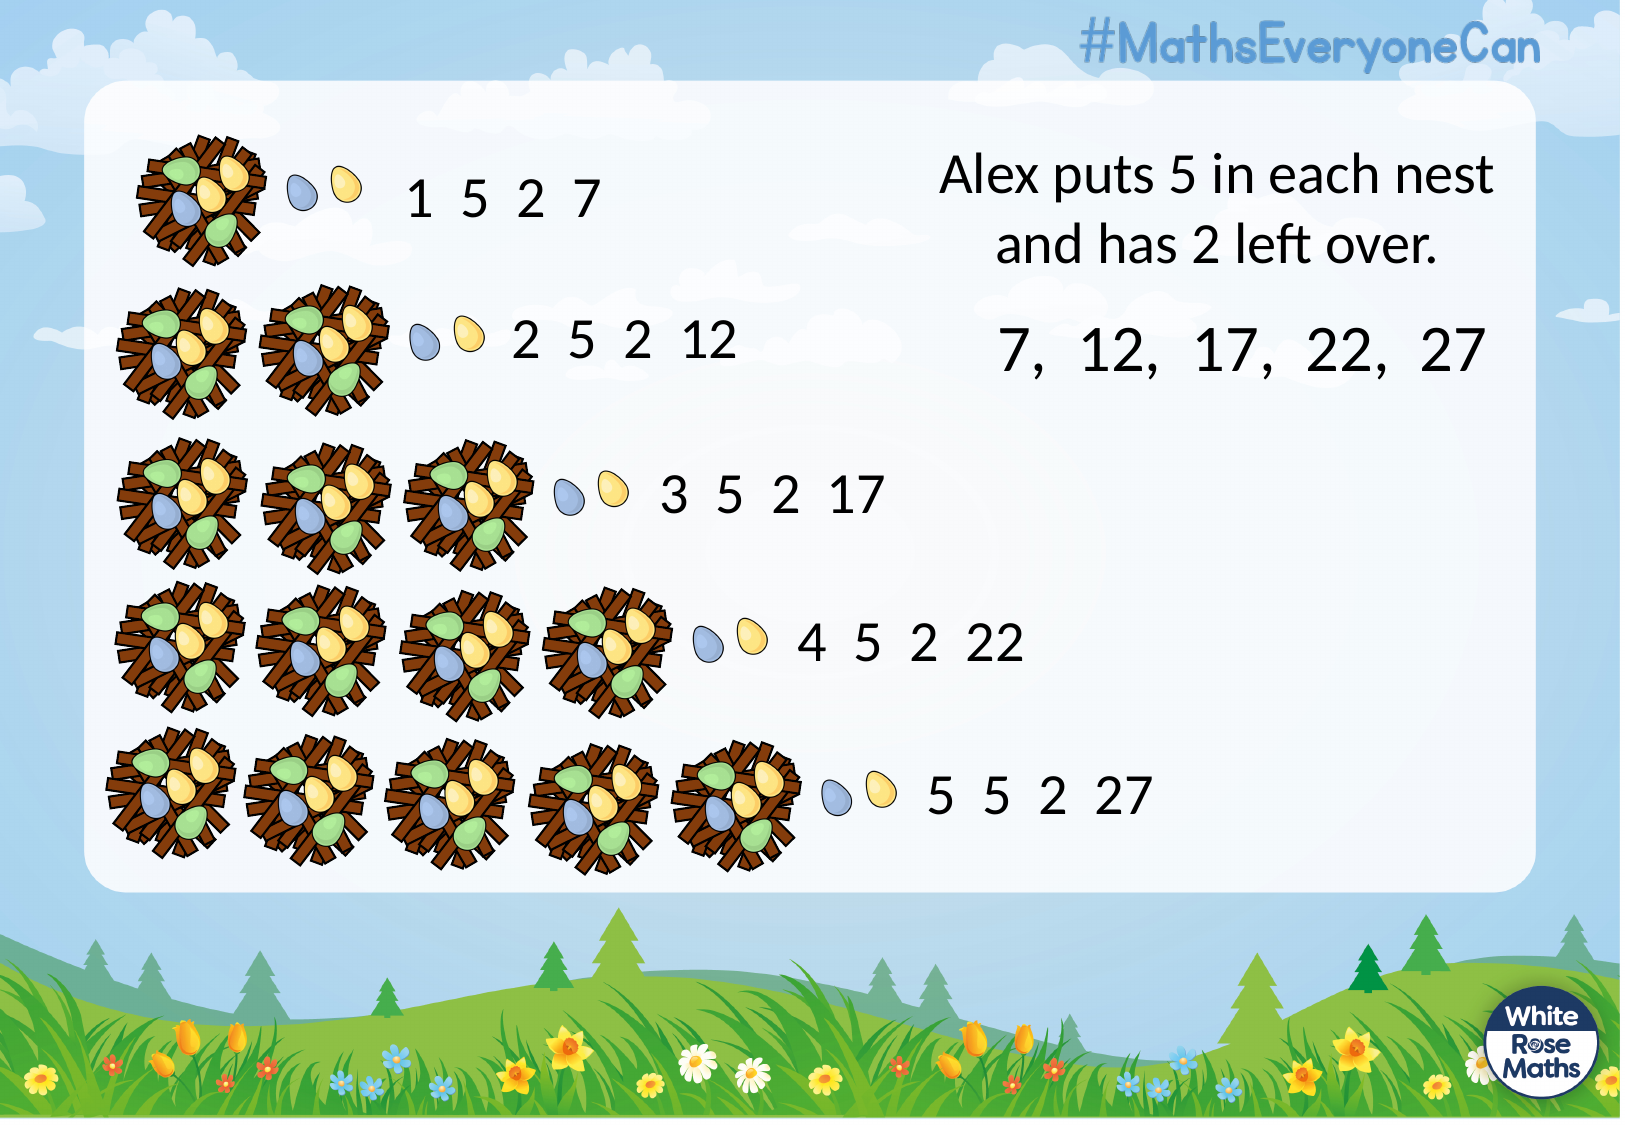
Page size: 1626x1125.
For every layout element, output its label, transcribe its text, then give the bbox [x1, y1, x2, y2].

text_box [137, 134, 780, 269]
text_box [117, 436, 1035, 576]
picture [0, 0, 1626, 1125]
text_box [117, 283, 887, 421]
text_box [115, 580, 1173, 724]
text_box 7, 12, 17, 22, 27 [982, 297, 1544, 392]
text_box Alex puts 5 in each nest and has 2 left over. [911, 128, 1523, 283]
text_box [106, 726, 1302, 877]
